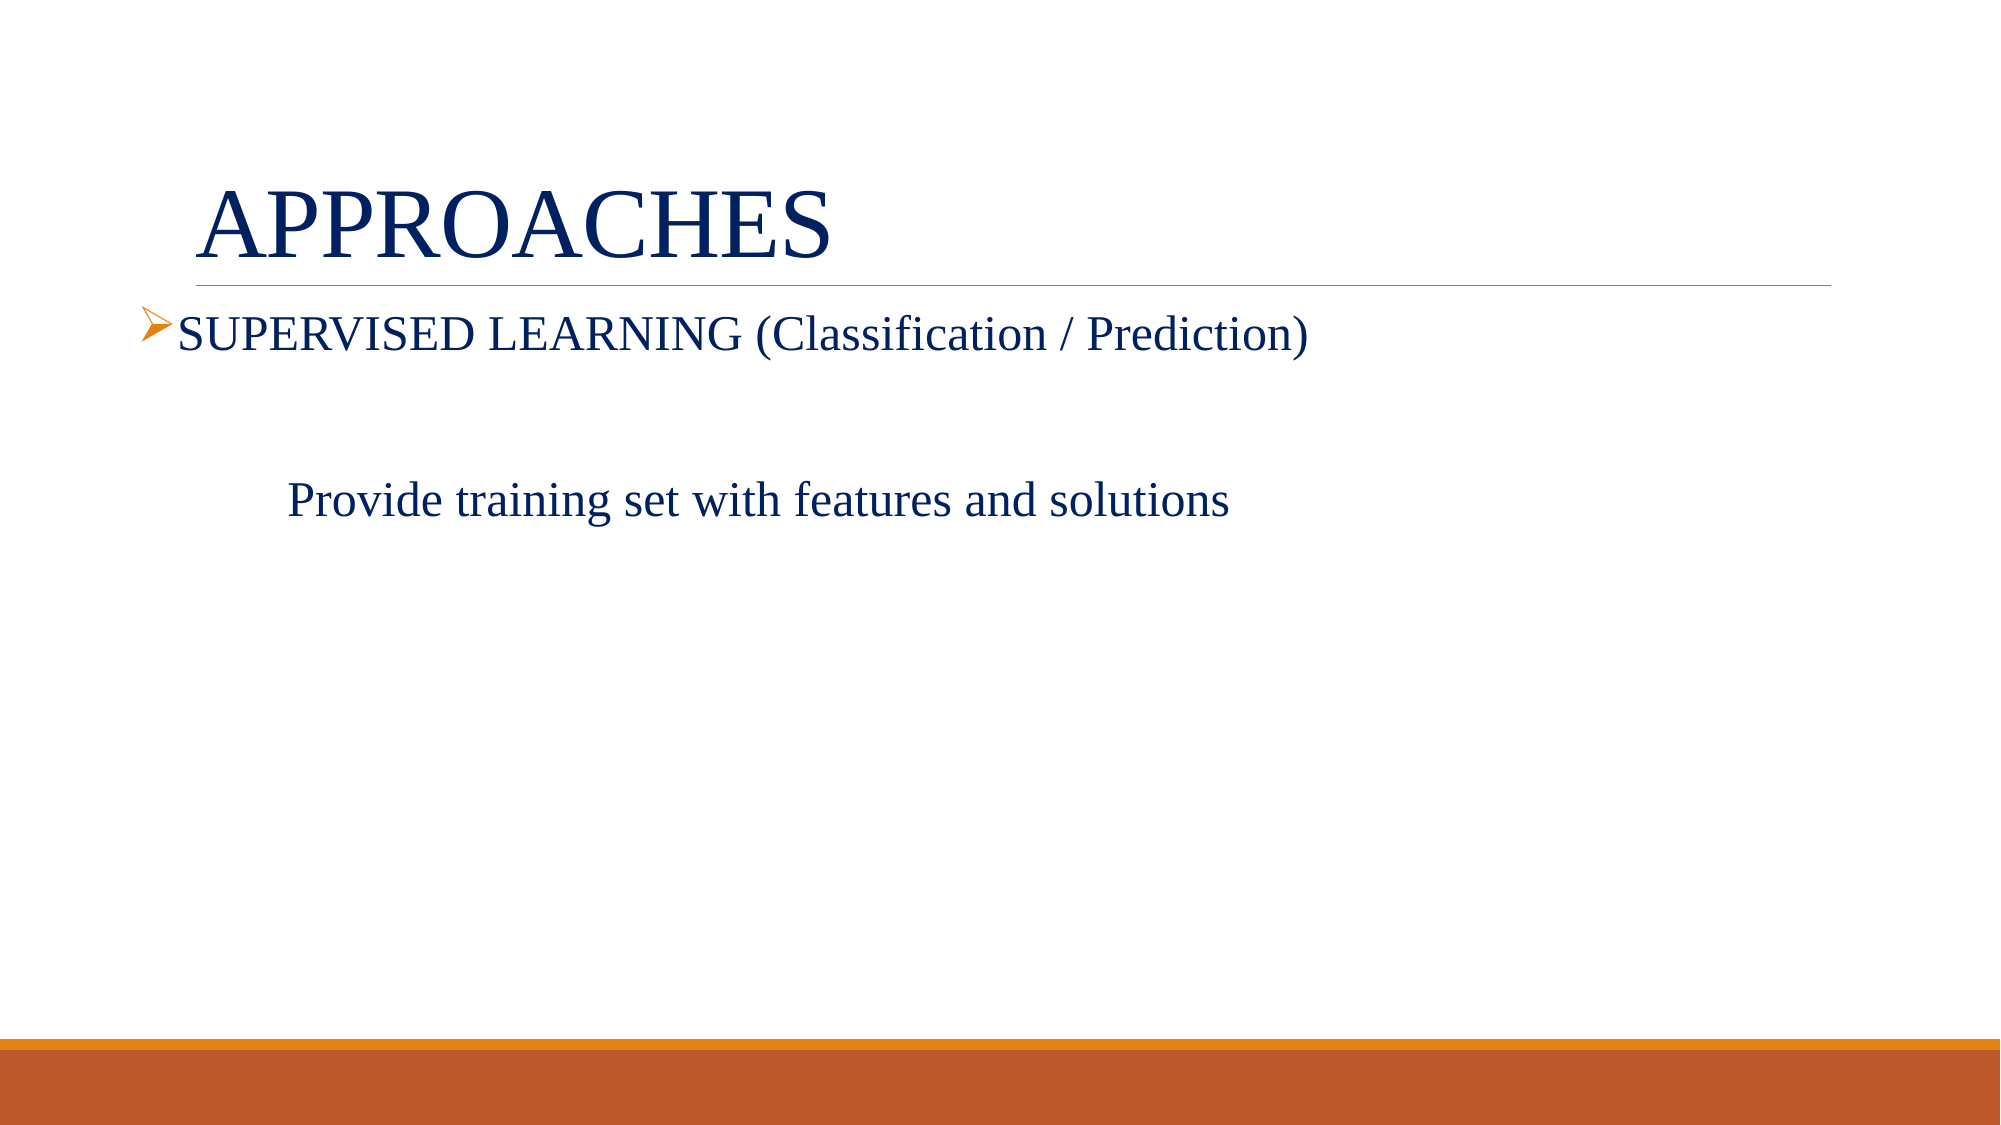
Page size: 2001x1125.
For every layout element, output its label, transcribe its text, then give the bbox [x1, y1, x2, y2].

title APPROACHES [180, 47, 1830, 285]
list SUPERVISED LEARNING (Classification / Prediction) Provide training set with features and solutions [137, 299, 1863, 1046]
